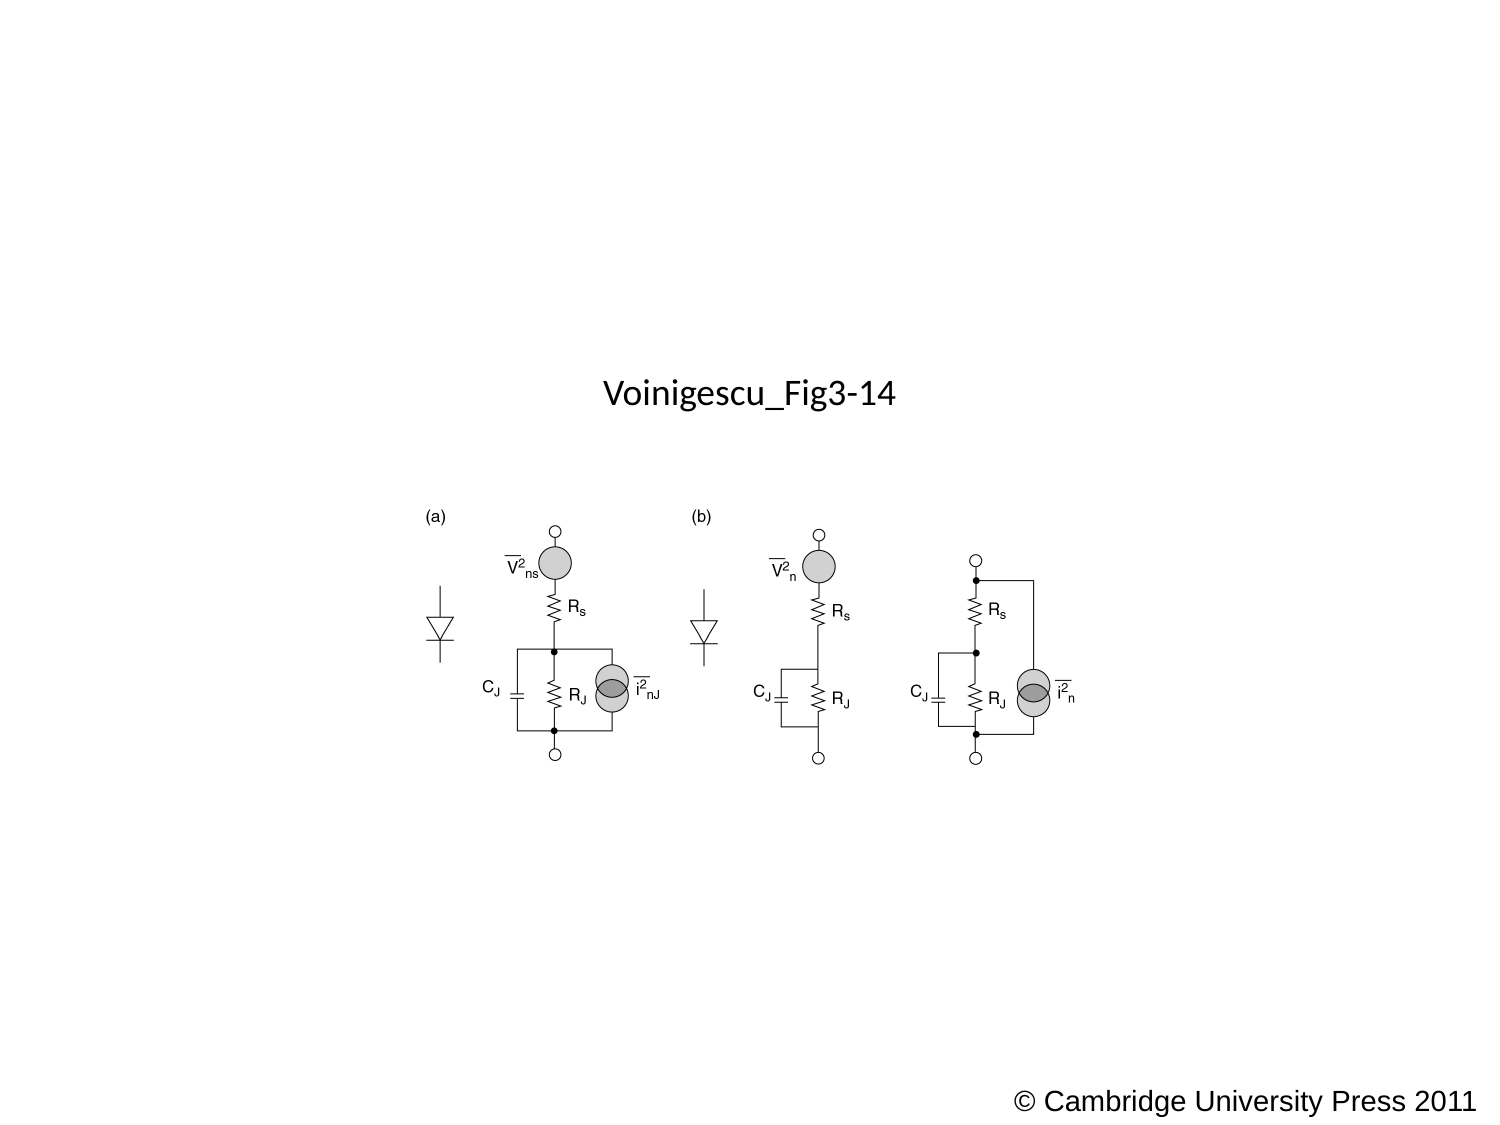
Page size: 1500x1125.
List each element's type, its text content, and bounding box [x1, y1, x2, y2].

text_box © Cambridge University Press 2011 [907, 1074, 1493, 1125]
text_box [424, 360, 1075, 765]
